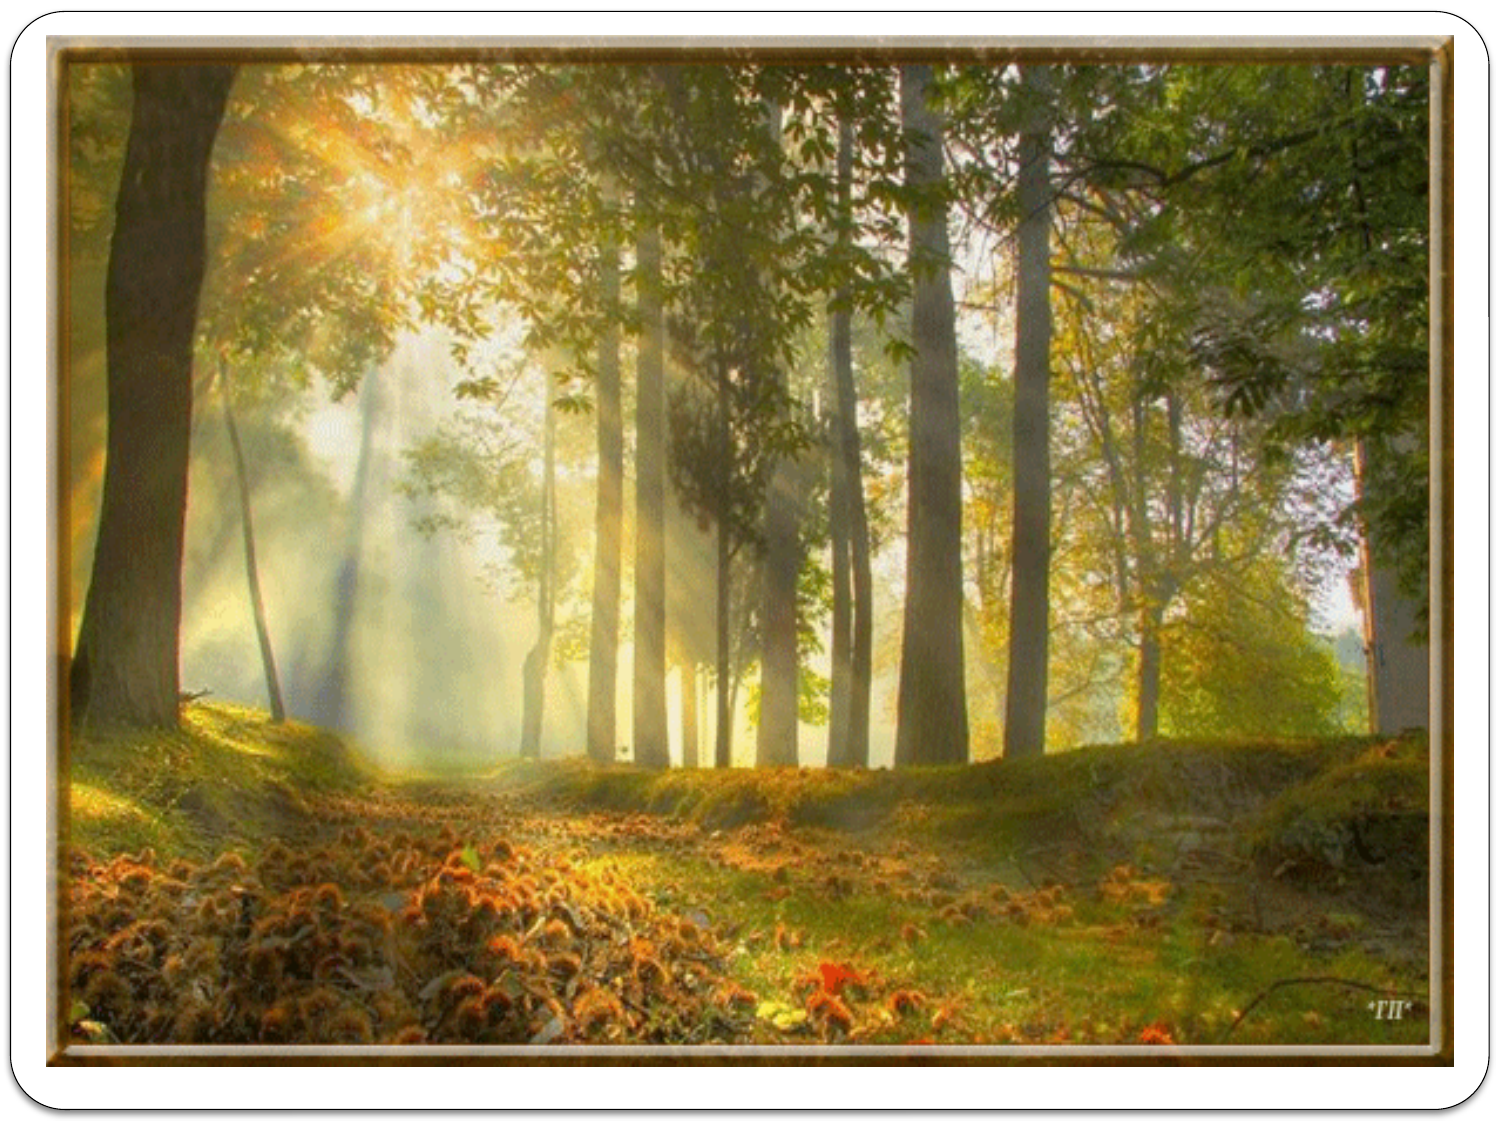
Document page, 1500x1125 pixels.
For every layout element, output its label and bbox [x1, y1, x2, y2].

picture [46, 34, 1454, 1067]
